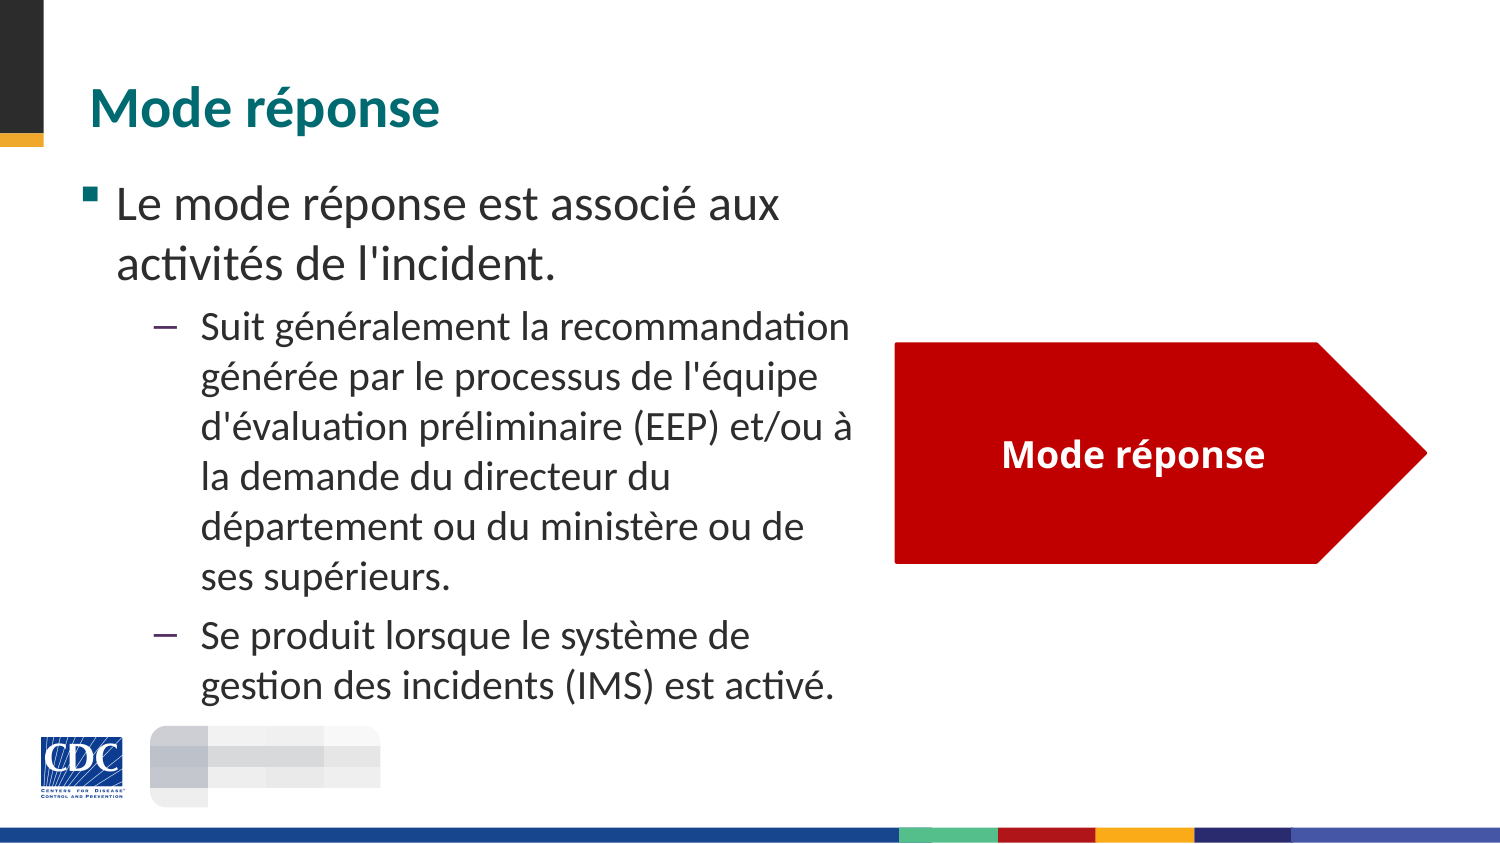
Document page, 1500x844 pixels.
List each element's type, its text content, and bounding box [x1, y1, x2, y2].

picture [41, 737, 125, 798]
list Le mode réponse est associé aux activités de l'incident. Suit généralement la recommandation générée par le processus de l'équipe d'évaluation préliminaire (EEP) et/ou à la demande du directeur du département ou du ministère ou de ses supérieurs. Se produit lorsque le système de gestion des incidents (IMS) est activé. [63, 163, 881, 712]
text_box Mode réponse [894, 342, 1428, 564]
title Mode réponse [75, 33, 1425, 147]
